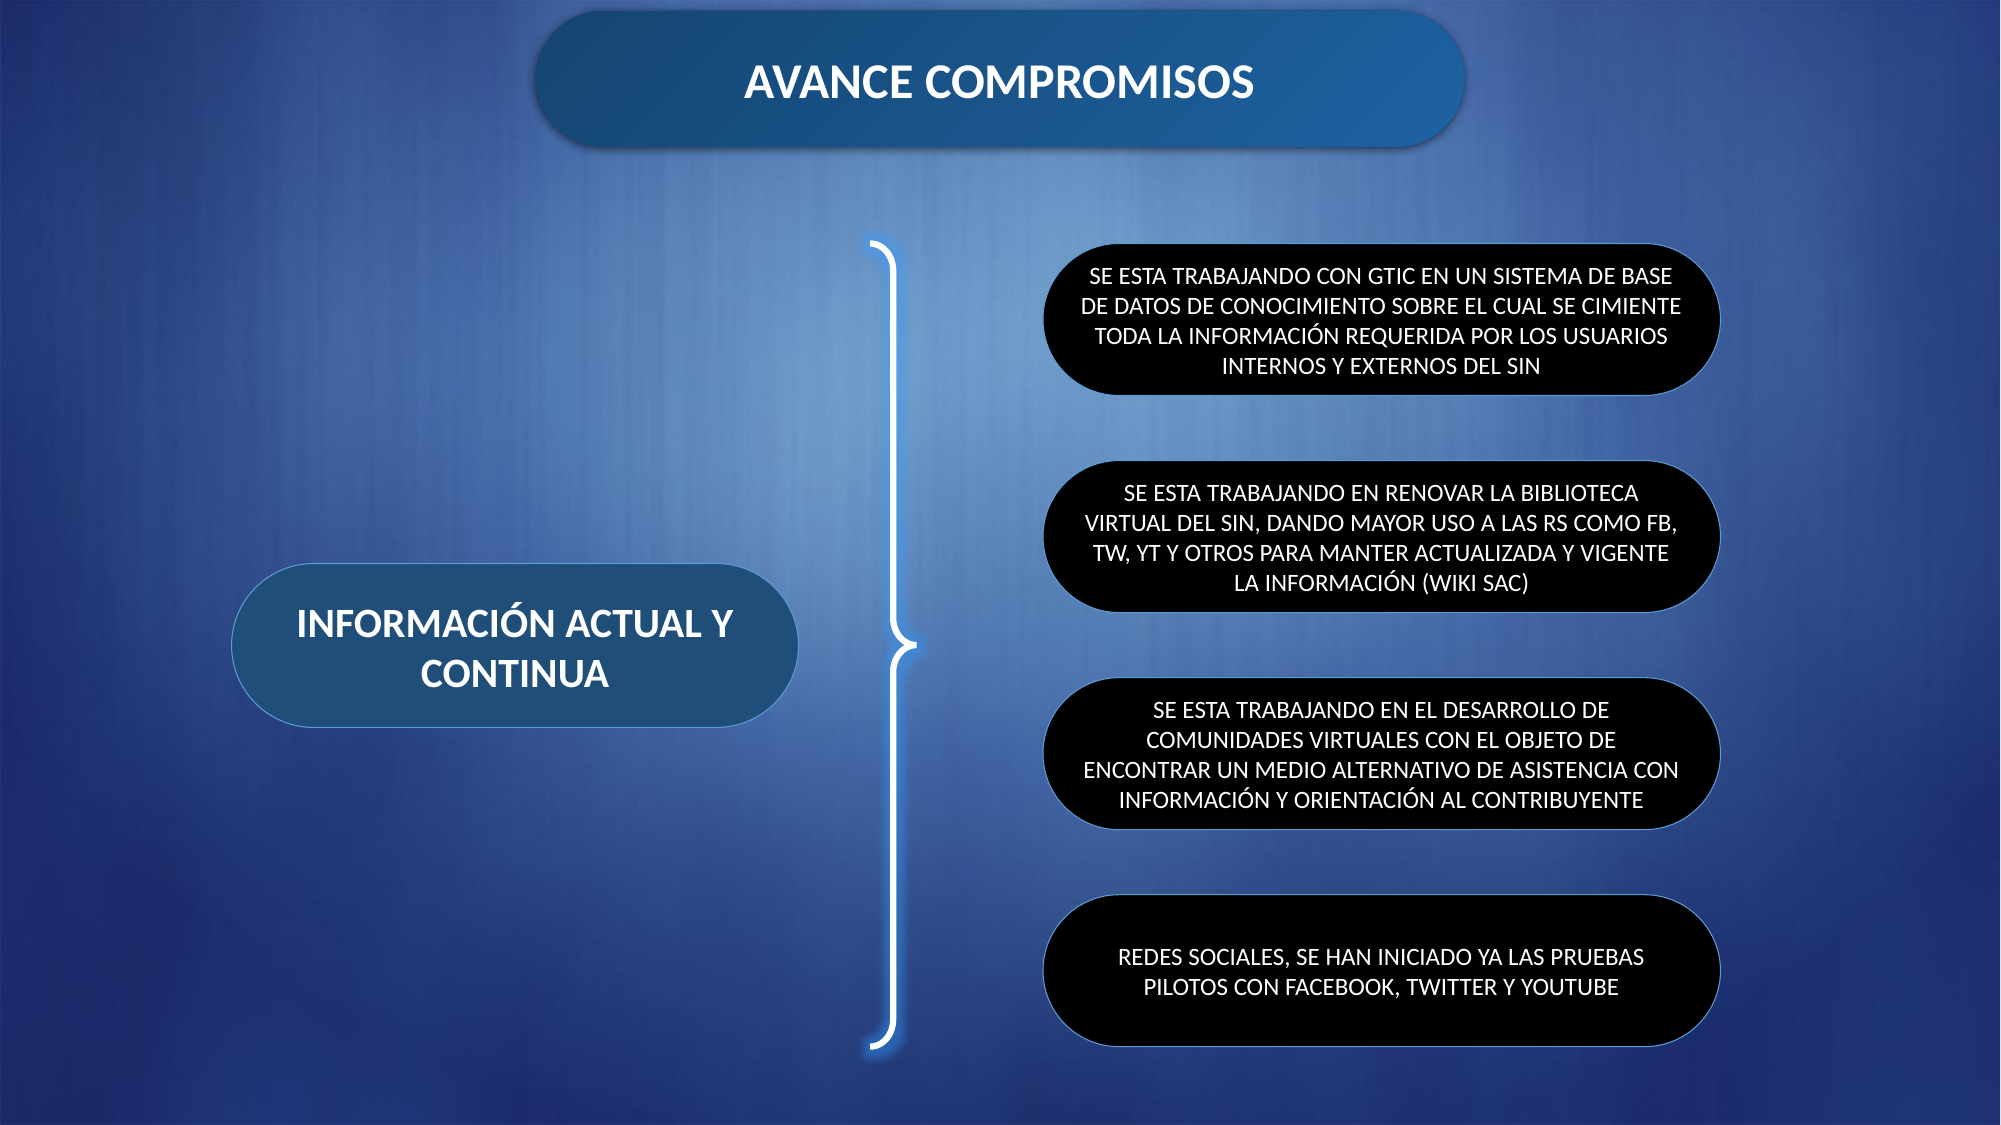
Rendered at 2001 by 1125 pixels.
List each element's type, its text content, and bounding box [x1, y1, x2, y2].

text_box REDES SOCIALES, SE HAN INICIADO YA LAS PRUEBAS PILOTOS CON FACEBOOK, TWITTER Y YOUTUBE [1042, 894, 1722, 1048]
text_box AVANCE COMPROMISOS [535, 10, 1465, 147]
text_box [870, 242, 917, 1048]
text_box SE ESTA TRABAJANDO CON GTIC EN UN SISTEMA DE BASE DE DATOS DE CONOCIMIENTO SOBRE EL CUAL SE CIMIENTE TODA LA INFORMACIÓN REQUERIDA POR LOS USUARIOS INTERNOS Y EXTERNOS DEL SIN [1042, 242, 1722, 397]
text_box SE ESTA TRABAJANDO EN RENOVAR LA BIBLIOTECA VIRTUAL DEL SIN, DANDO MAYOR USO A LAS RS COMO FB, TW, YT Y OTROS PARA MANTER ACTUALIZADA Y VIGENTE LA INFORMACIÓN (WIKI SAC) [1042, 460, 1722, 614]
text_box SE ESTA TRABAJANDO EN EL DESARROLLO DE COMUNIDADES VIRTUALES CON EL OBJETO DE ENCONTRAR UN MEDIO ALTERNATIVO DE ASISTENCIA CON INFORMACIÓN Y ORIENTACIÓN AL CONTRIBUYENTE [1042, 677, 1722, 831]
text_box INFORMACIÓN ACTUAL Y CONTINUA [231, 562, 800, 728]
picture [0, 0, 2001, 1125]
